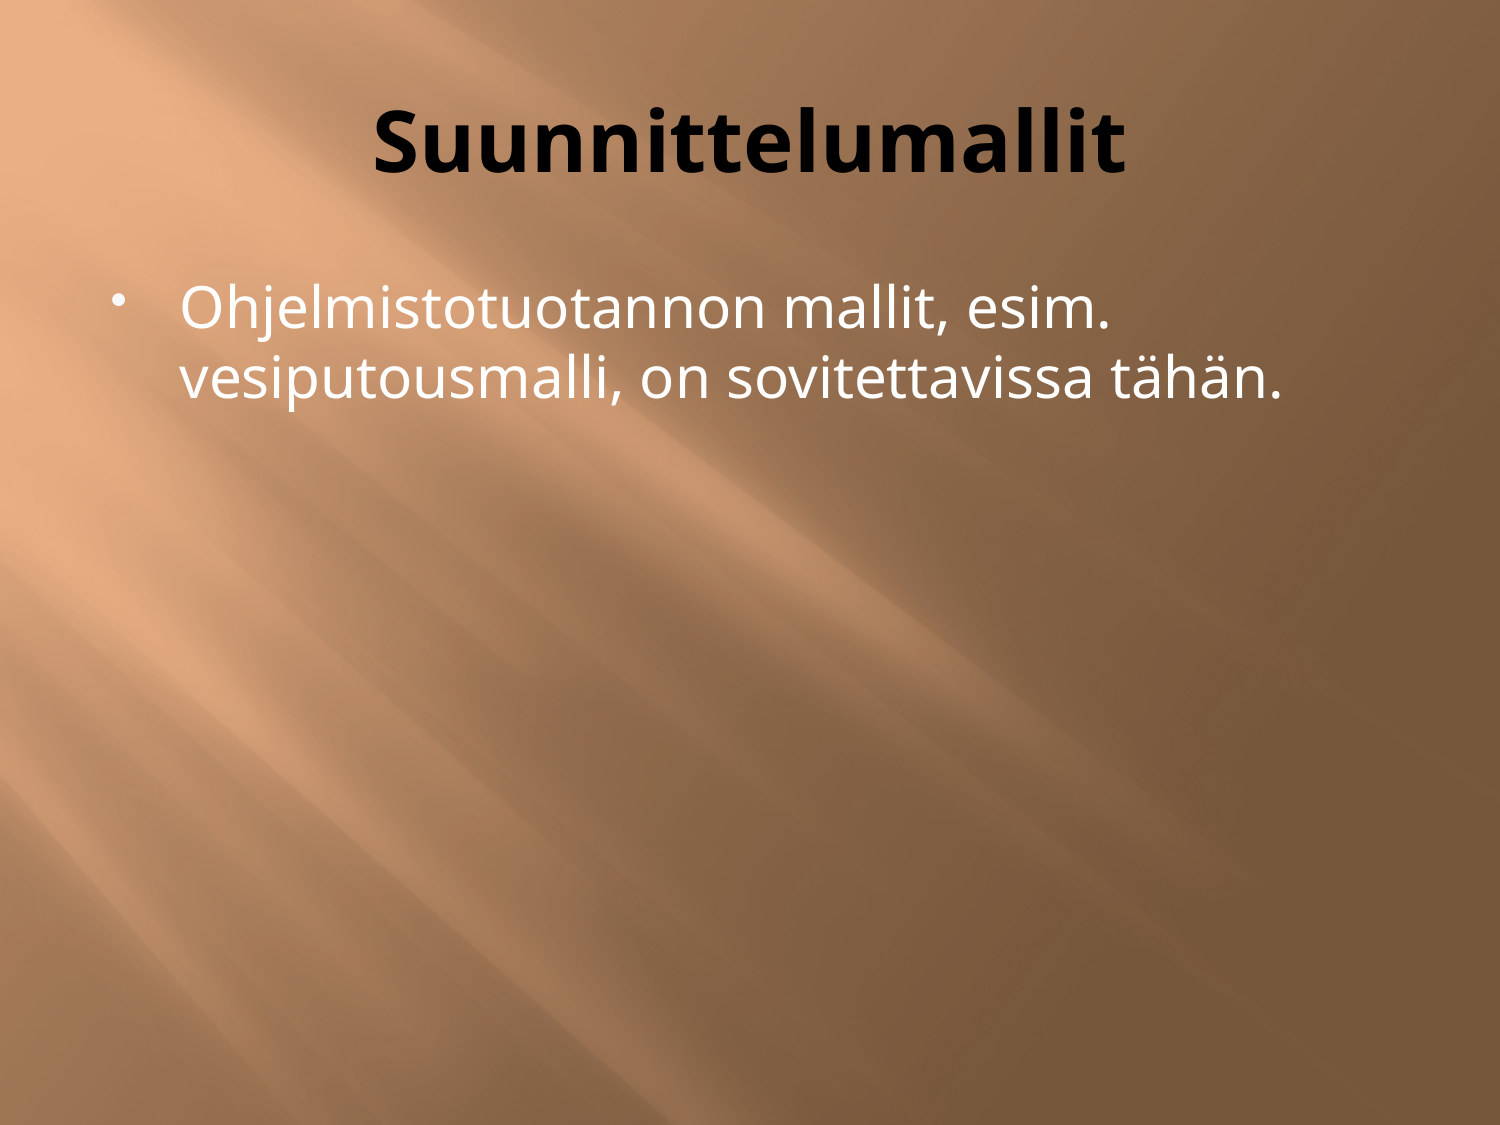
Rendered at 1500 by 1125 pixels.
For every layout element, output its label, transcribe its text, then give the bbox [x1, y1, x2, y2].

title Suunnittelumallit [75, 45, 1425, 233]
list Ohjelmistotuotannon mallit, esim. vesiputousmalli, on sovitettavissa tähän. [75, 262, 1425, 1035]
